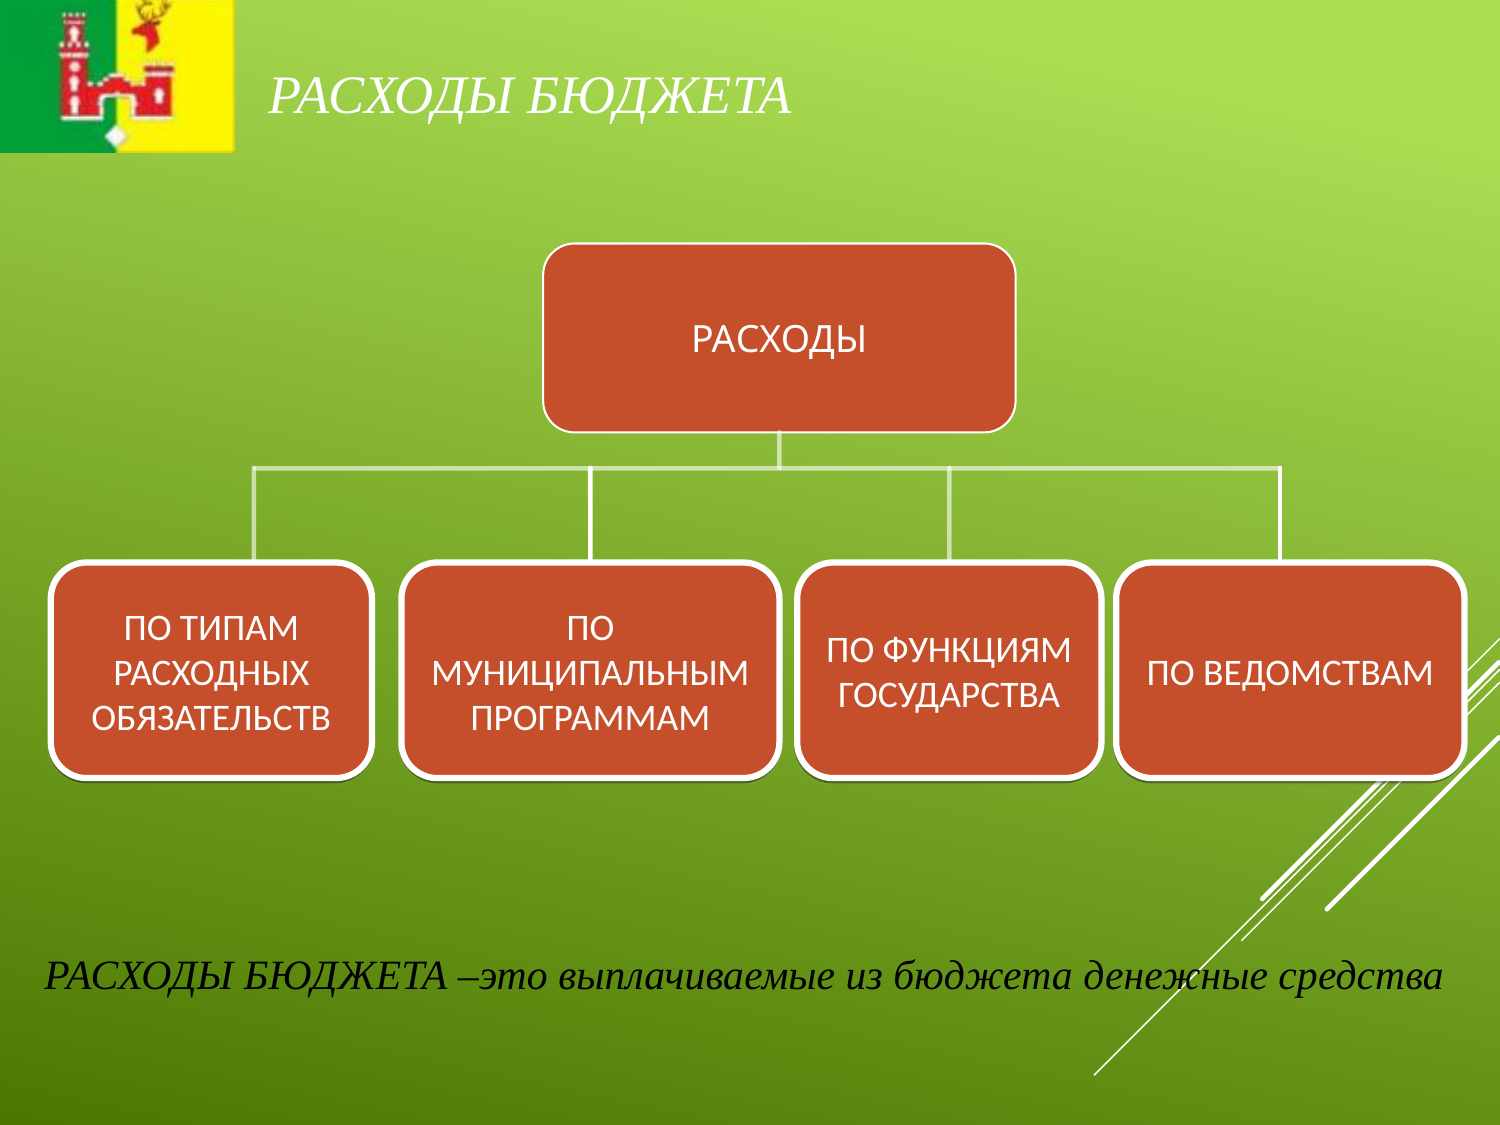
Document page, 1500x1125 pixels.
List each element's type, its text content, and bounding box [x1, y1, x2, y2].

text_box ПО ТИПАМ РАСХОДНЫХ ОБЯЗАТЕЛЬСТВ [50, 562, 372, 779]
text_box РАСХОДЫ [542, 242, 1017, 434]
picture [0, 0, 235, 153]
text_box РАСХОДЫ БЮДЖЕТА –это выплачиваемые из бюджета денежные средства [29, 889, 1465, 1056]
text_box ПО ФУНКЦИЯМ ГОСУДАРСТВА [797, 562, 1102, 779]
text_box ПО МУНИЦИПАЛЬНЫМ ПРОГРАММАМ [401, 562, 780, 779]
text_box РАСХОДЫ БЮДЖЕТА [253, 8, 1424, 175]
text_box ПО ВЕДОМСТВАМ [1116, 562, 1465, 779]
